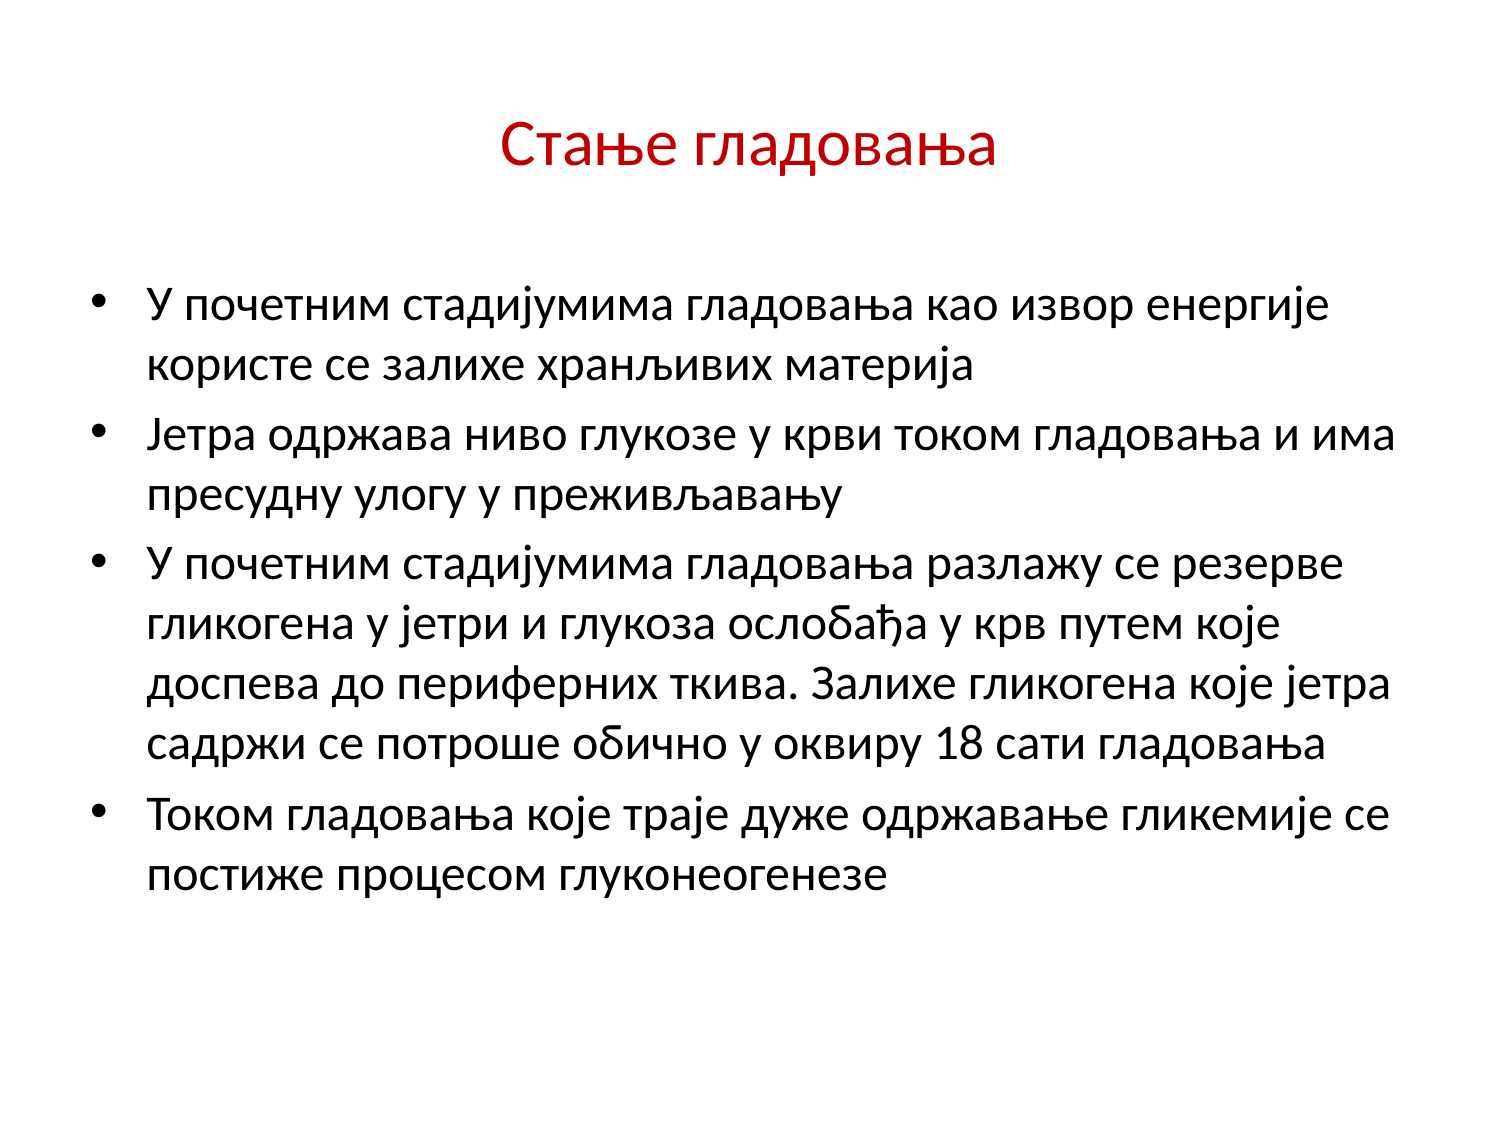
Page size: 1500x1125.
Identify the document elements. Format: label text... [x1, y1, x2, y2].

list У почетним стадијумима гладовања као извор енергије користе се залихе хранљивих материја Јетра одржава ниво глукозе у крви током гладовања и има пресудну улогу у преживљавању У почетним стадијумима гладовања разлажу се резерве гликогена у јетри и глукоза ослобађа у крв путем које доспева до периферних ткива. Залихе гликогена које јетра садржи се потроше обично у оквиру 18 сати гладовања Током гладовања које траје дуже одржавање гликемије се постиже процесом глуконеогенезе [75, 262, 1425, 1005]
title Стање гладовања [75, 45, 1425, 233]
